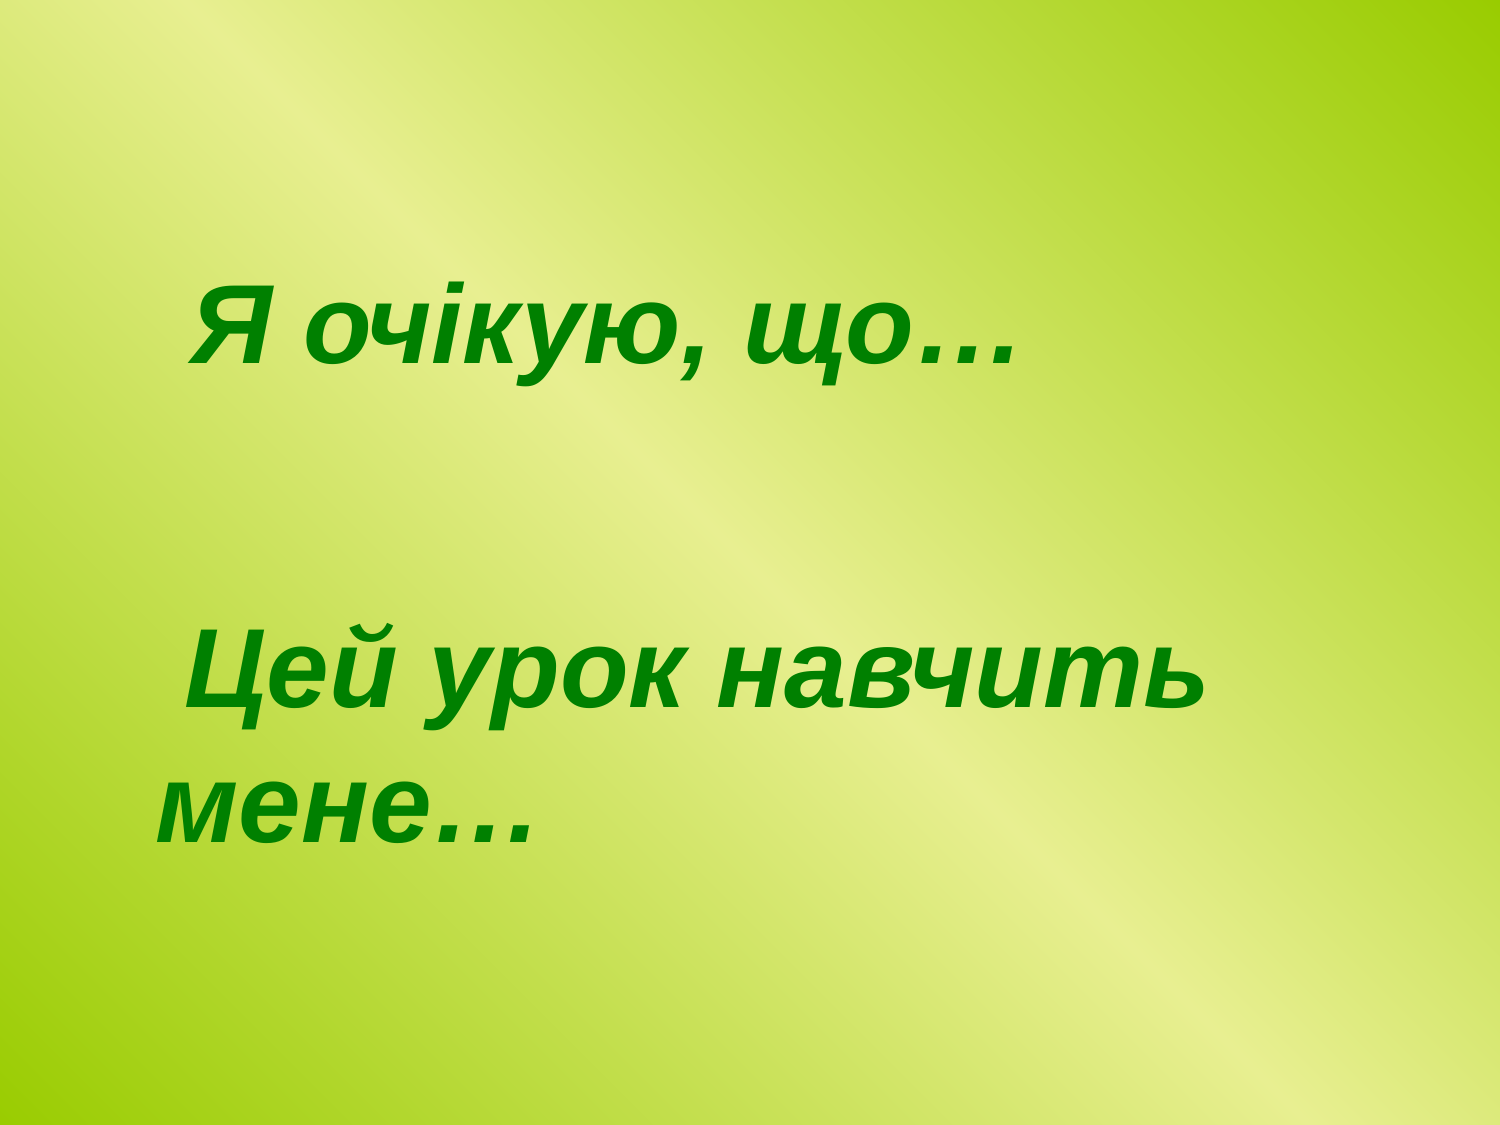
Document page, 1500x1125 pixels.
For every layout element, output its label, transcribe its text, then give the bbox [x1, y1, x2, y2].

text_box Цей урок навчить мене… [140, 587, 1360, 873]
text_box Я очікую, що… [113, 243, 1366, 529]
